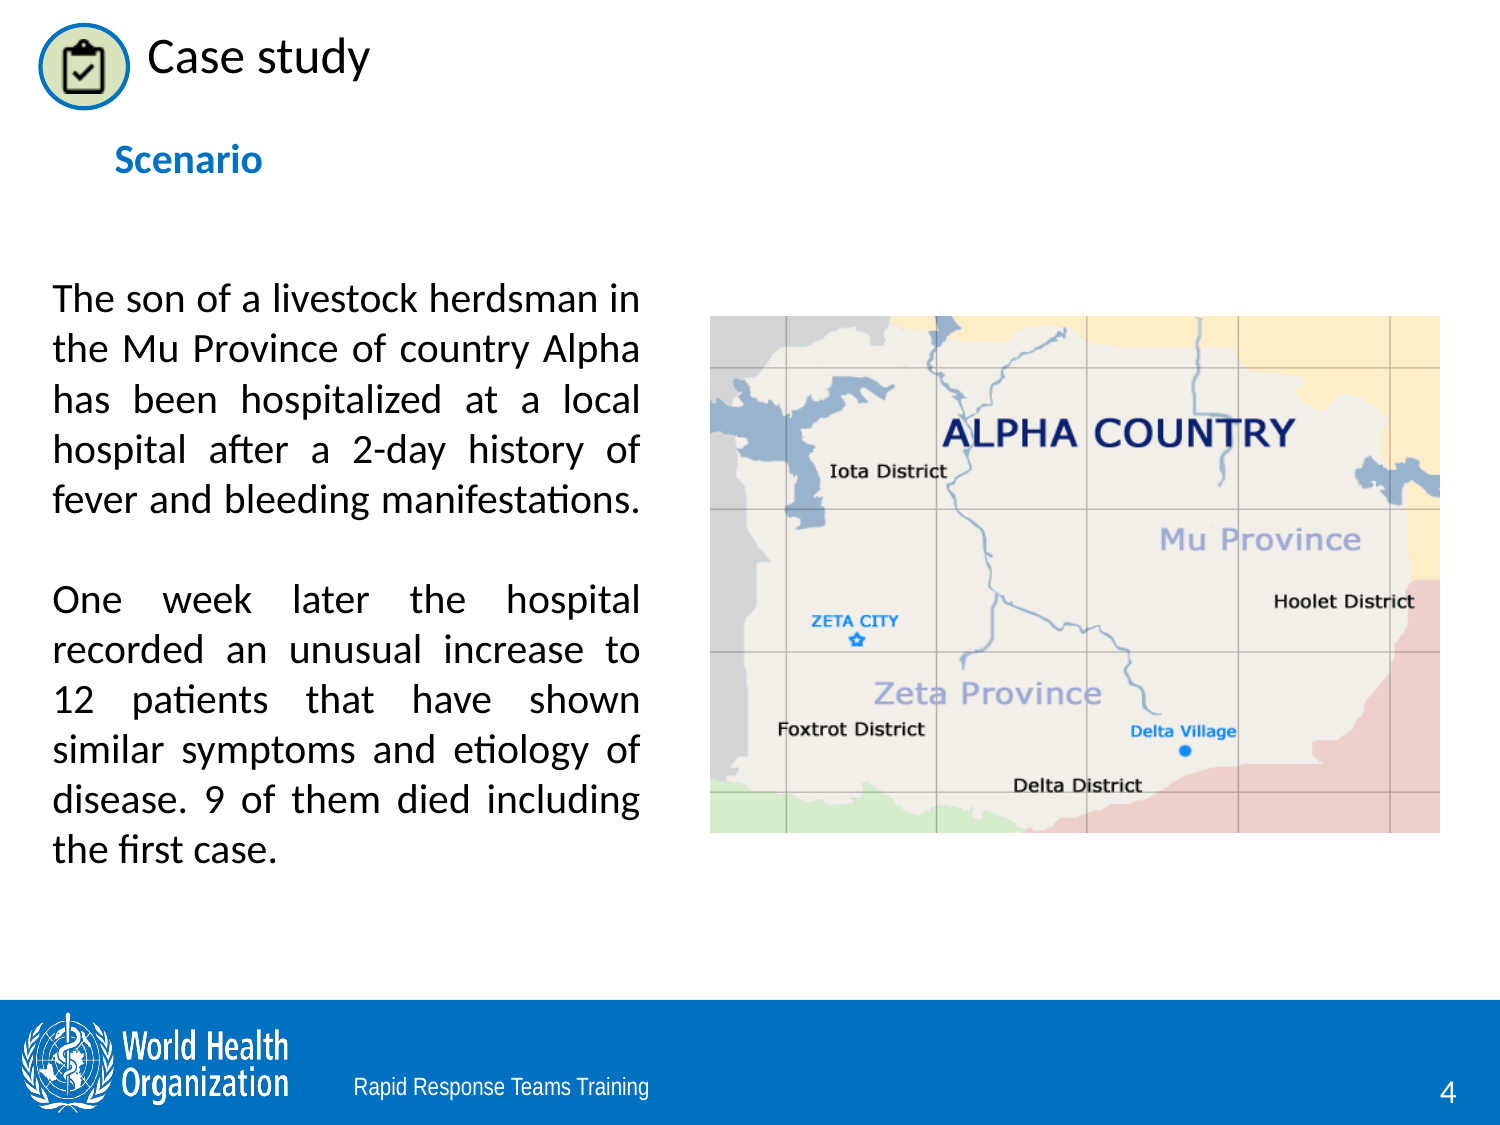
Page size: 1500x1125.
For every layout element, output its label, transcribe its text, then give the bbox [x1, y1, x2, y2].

text_box Scenario [99, 124, 1150, 200]
text_box [46, 92, 122, 111]
text_box The son of a livestock herdsman in the Mu Province of country Alpha has been hospitalized at a local hospital after a 2-day history of fever and bleeding manifestations. One week later the hospital recorded an unusual increase to 12 patients that have shown similar symptoms and etiology of disease. 9 of them died including the first case. [37, 263, 656, 879]
picture [710, 315, 1440, 833]
picture [21, 1012, 288, 1113]
title Case study [16, 14, 1367, 92]
picture [57, 39, 112, 94]
